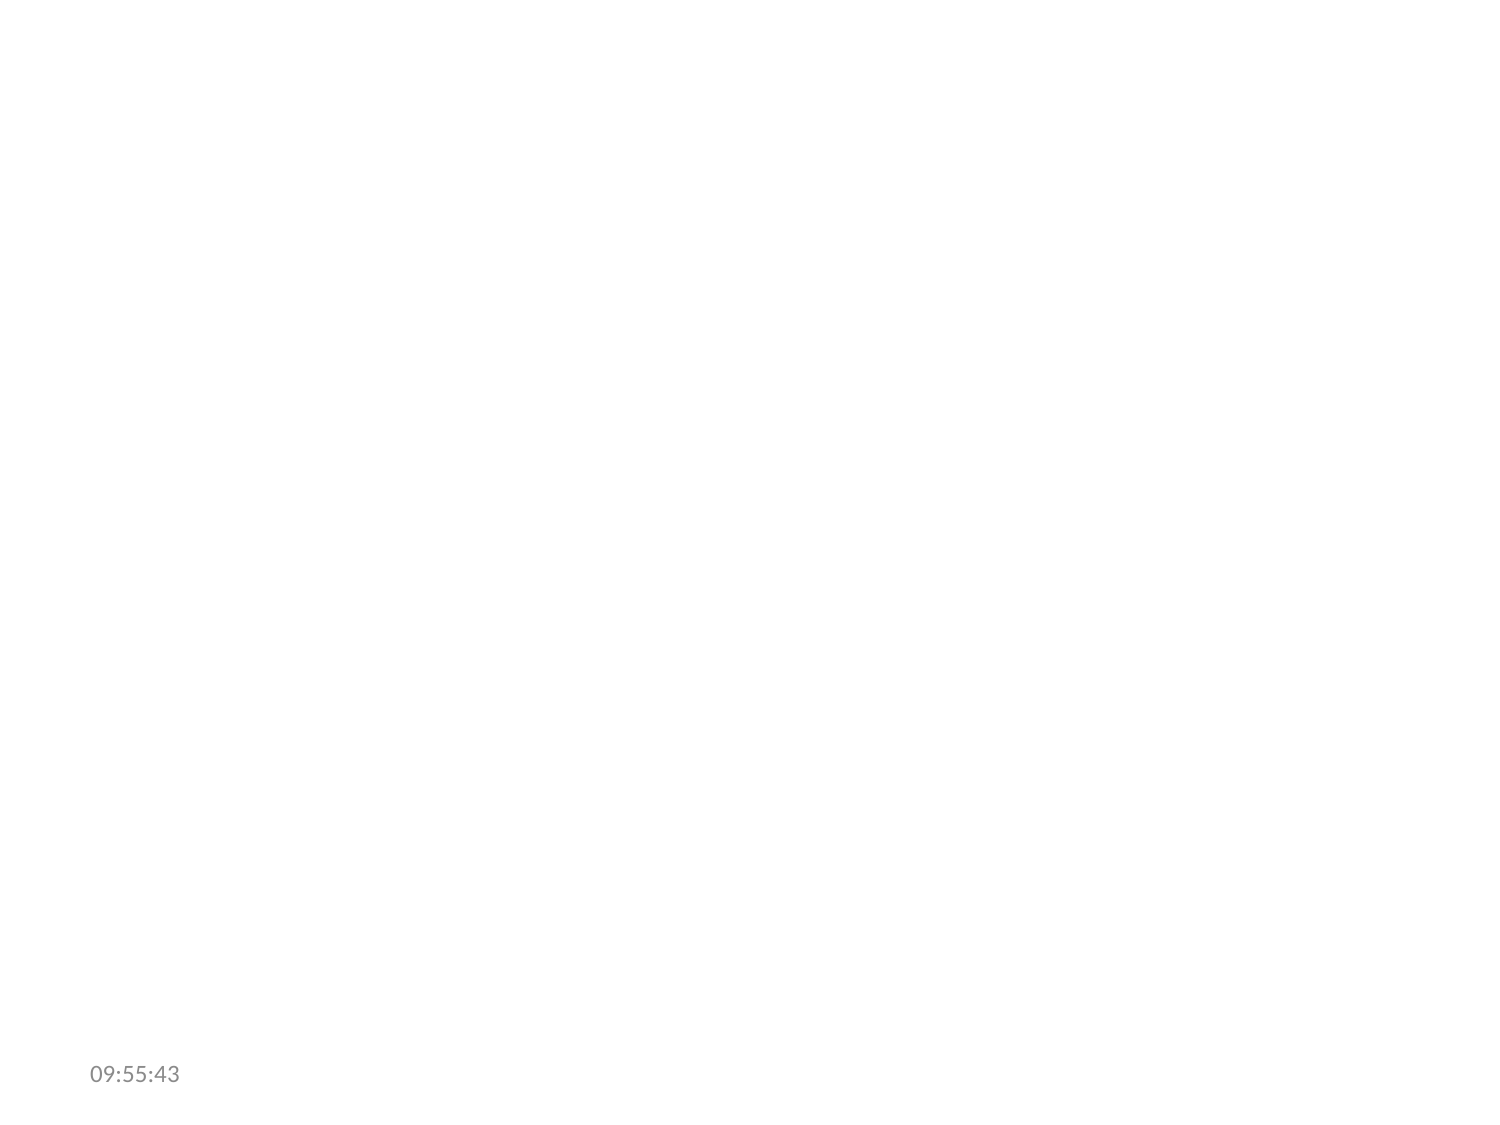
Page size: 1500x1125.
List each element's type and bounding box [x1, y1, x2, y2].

slide_number [75, 1042, 425, 1103]
